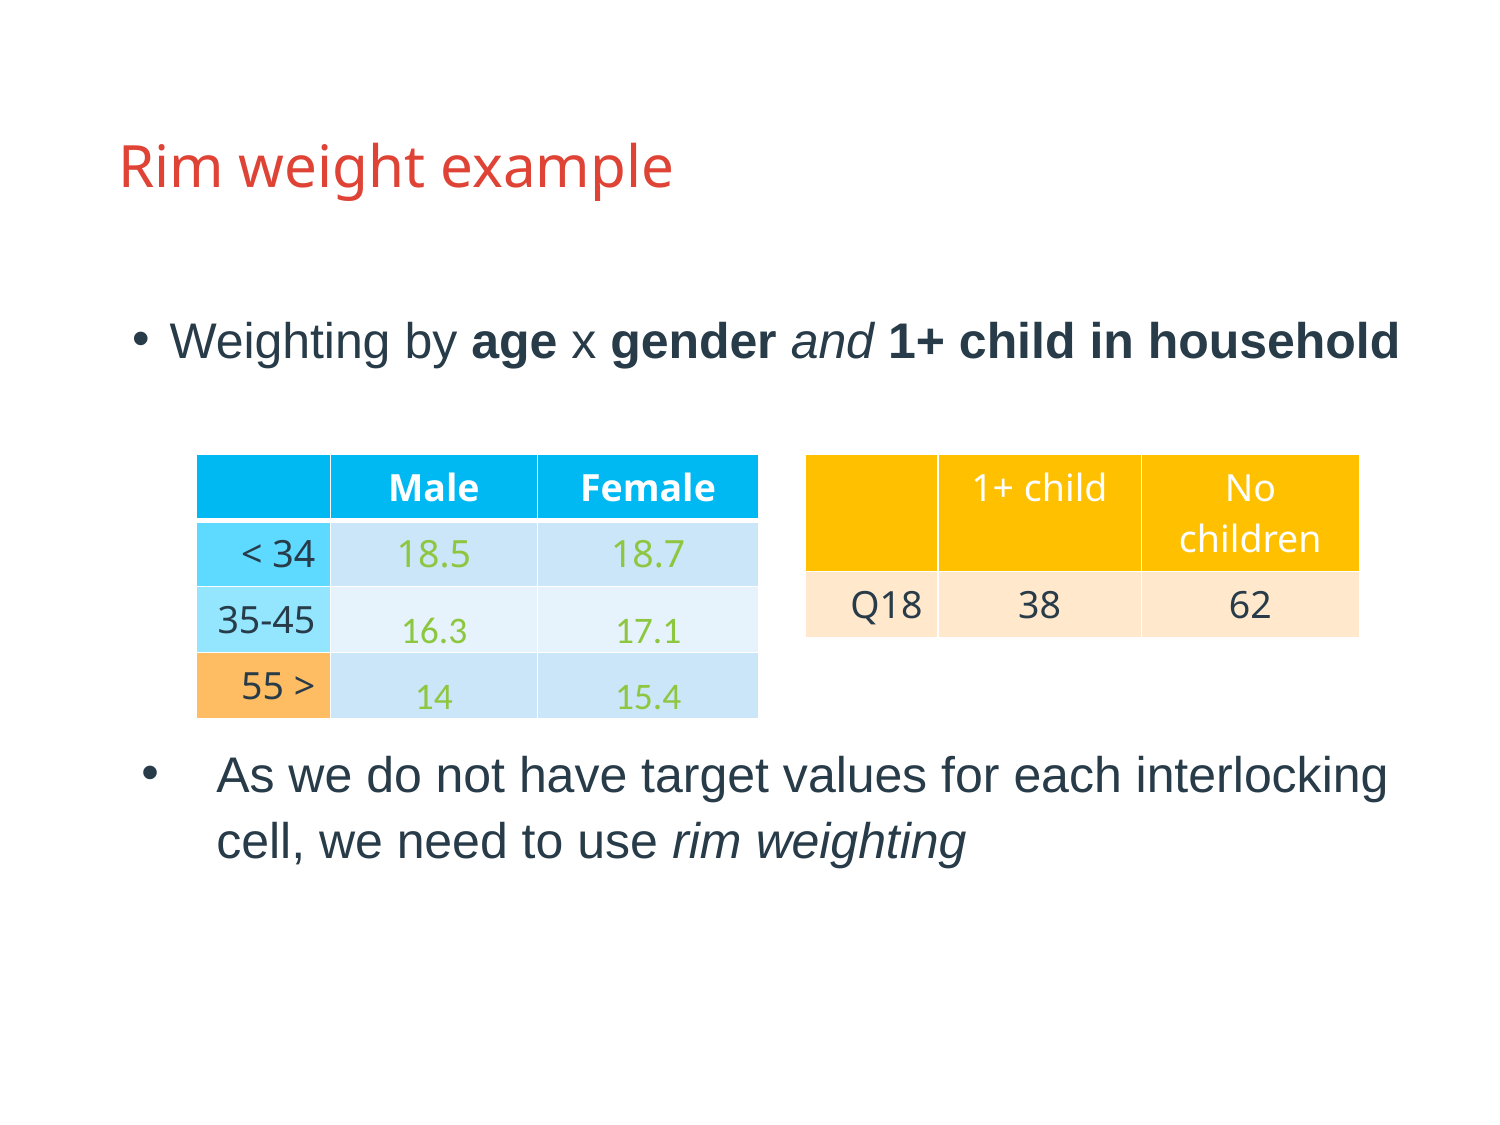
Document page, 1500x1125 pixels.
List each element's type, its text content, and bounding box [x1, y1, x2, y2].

table_cell 55 > [197, 653, 330, 718]
table_cell 35-45 [197, 587, 330, 652]
table_cell Q18 [806, 572, 937, 637]
table_cell < 34 [197, 523, 330, 586]
table_cell 18.7 [538, 523, 758, 586]
table_cell 17.1 [538, 587, 758, 652]
list Weighting by age x gender and 1+ child in household As we do not have target values for each interlocking cell, we need to use rim weighting [117, 295, 1440, 1007]
table_cell 16.3 [331, 587, 537, 652]
table_cell 15.4 [538, 653, 758, 718]
table_cell 14 [331, 653, 537, 718]
table_header 1+ child [939, 455, 1141, 571]
table_cell 18.5 [331, 523, 537, 586]
table_cell 38 [939, 572, 1141, 637]
title Rim weight example [103, 59, 1397, 278]
table_header [806, 455, 937, 571]
table_header Female [538, 455, 758, 518]
table_cell 62 [1142, 572, 1359, 637]
table_header Male [331, 455, 537, 518]
table_header No children [1142, 455, 1359, 571]
table_header [197, 455, 330, 518]
